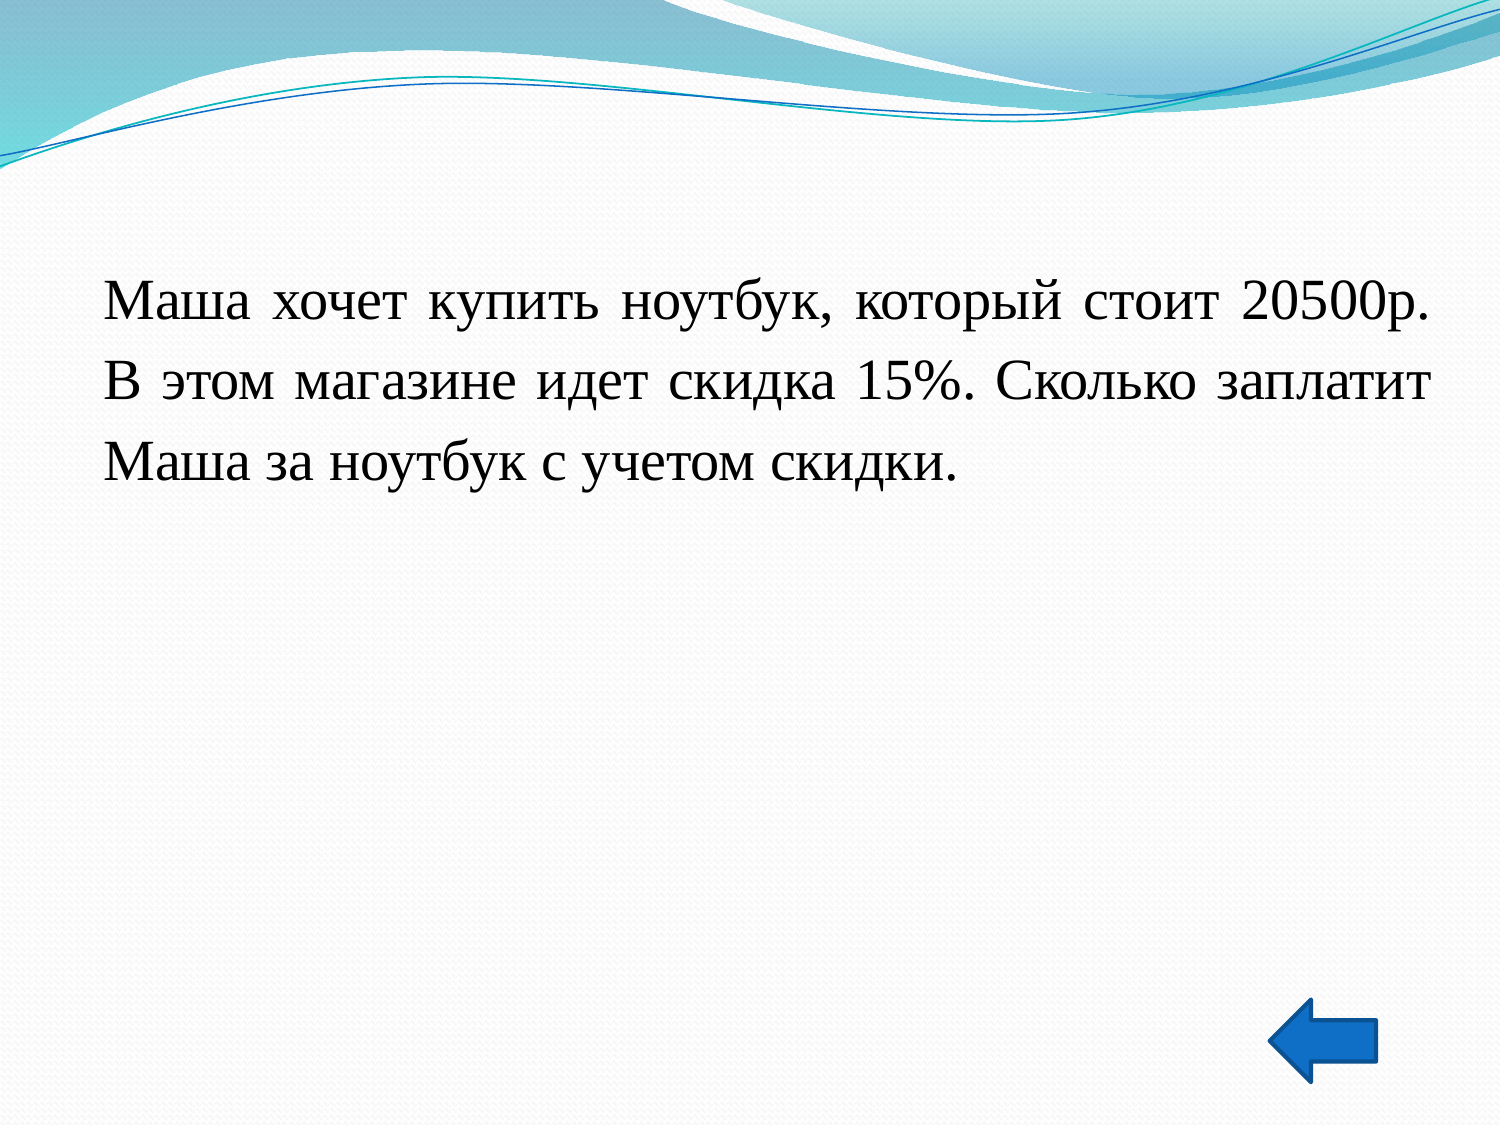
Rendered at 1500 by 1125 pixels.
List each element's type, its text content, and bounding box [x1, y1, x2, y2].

text_box [1267, 997, 1379, 1085]
text_box Маша хочет купить ноутбук, который стоит 20500р. В этом магазине идет скидка 15%. Сколько заплатит Маша за ноутбук с учетом скидки. [88, 243, 1447, 500]
